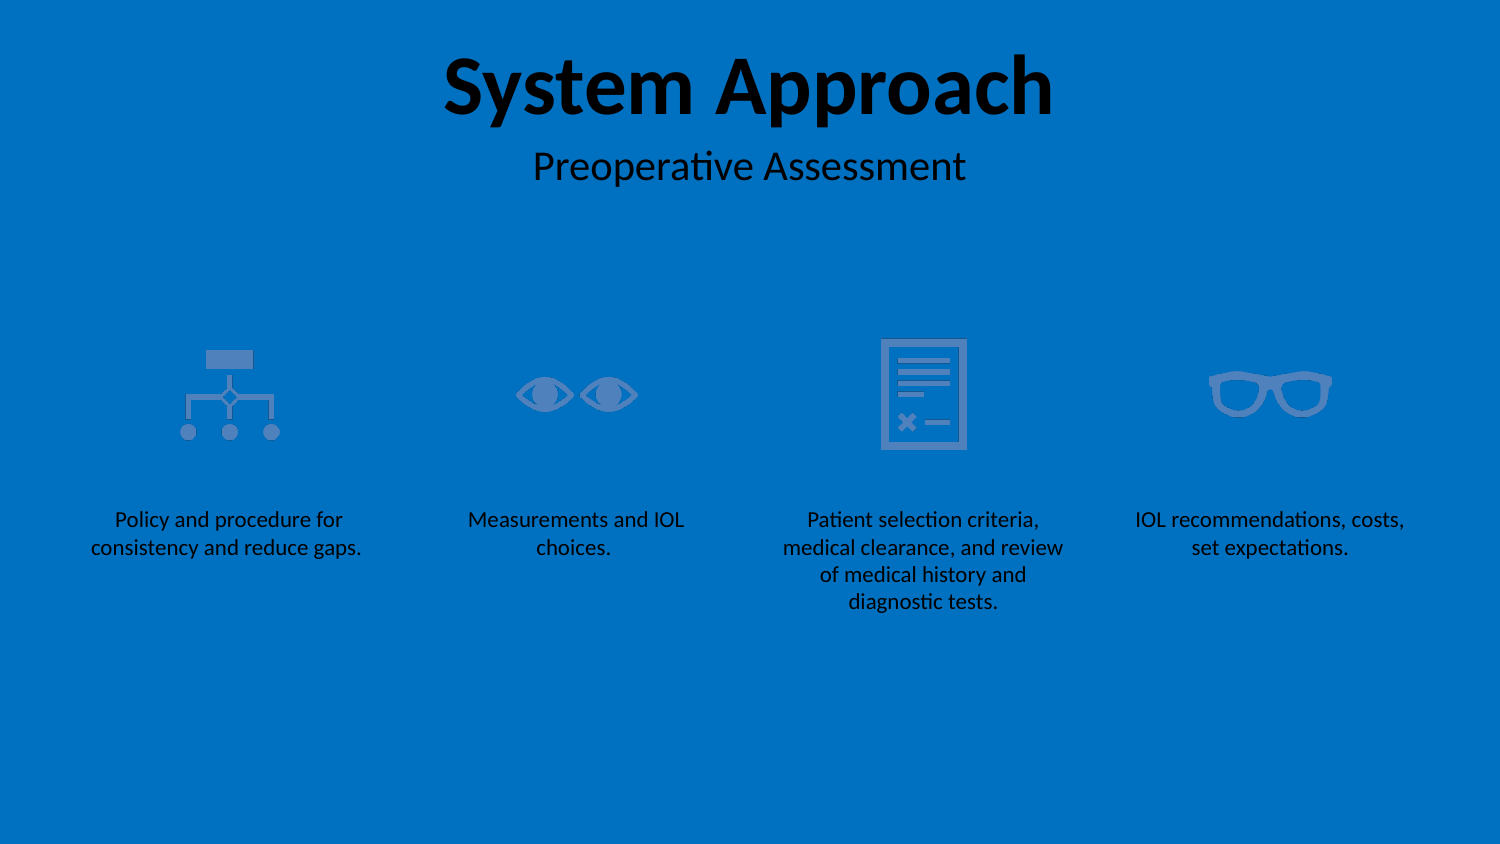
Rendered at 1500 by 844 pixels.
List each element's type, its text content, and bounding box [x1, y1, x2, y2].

text_box System Approach Preoperative Assessment [74, 33, 1425, 196]
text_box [74, 196, 1426, 754]
